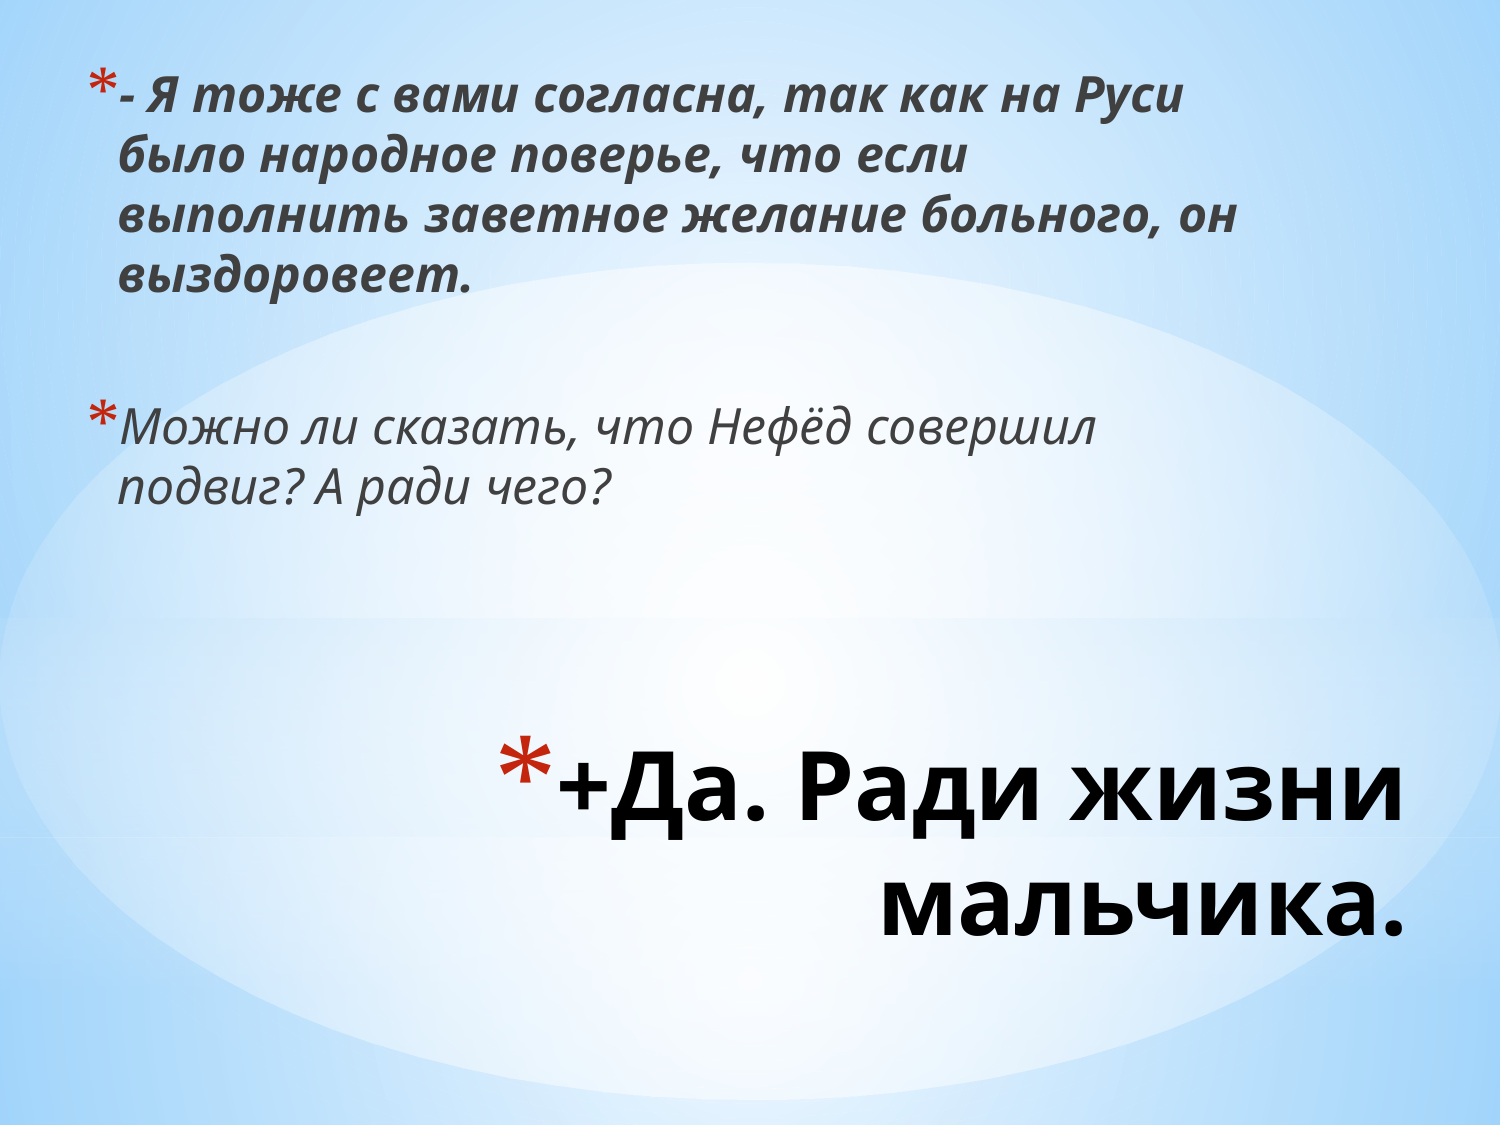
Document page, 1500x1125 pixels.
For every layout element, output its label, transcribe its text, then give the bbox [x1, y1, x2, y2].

title +Да. Ради жизни мальчика. [294, 717, 1424, 1012]
list - Я тоже с вами согласна, так как на Руси было народное поверье, что если выполнить заветное желание больного, он выздоровеет. Можно ли сказать, что Нефёд совершил подвиг? А ради чего? [64, 54, 1278, 368]
